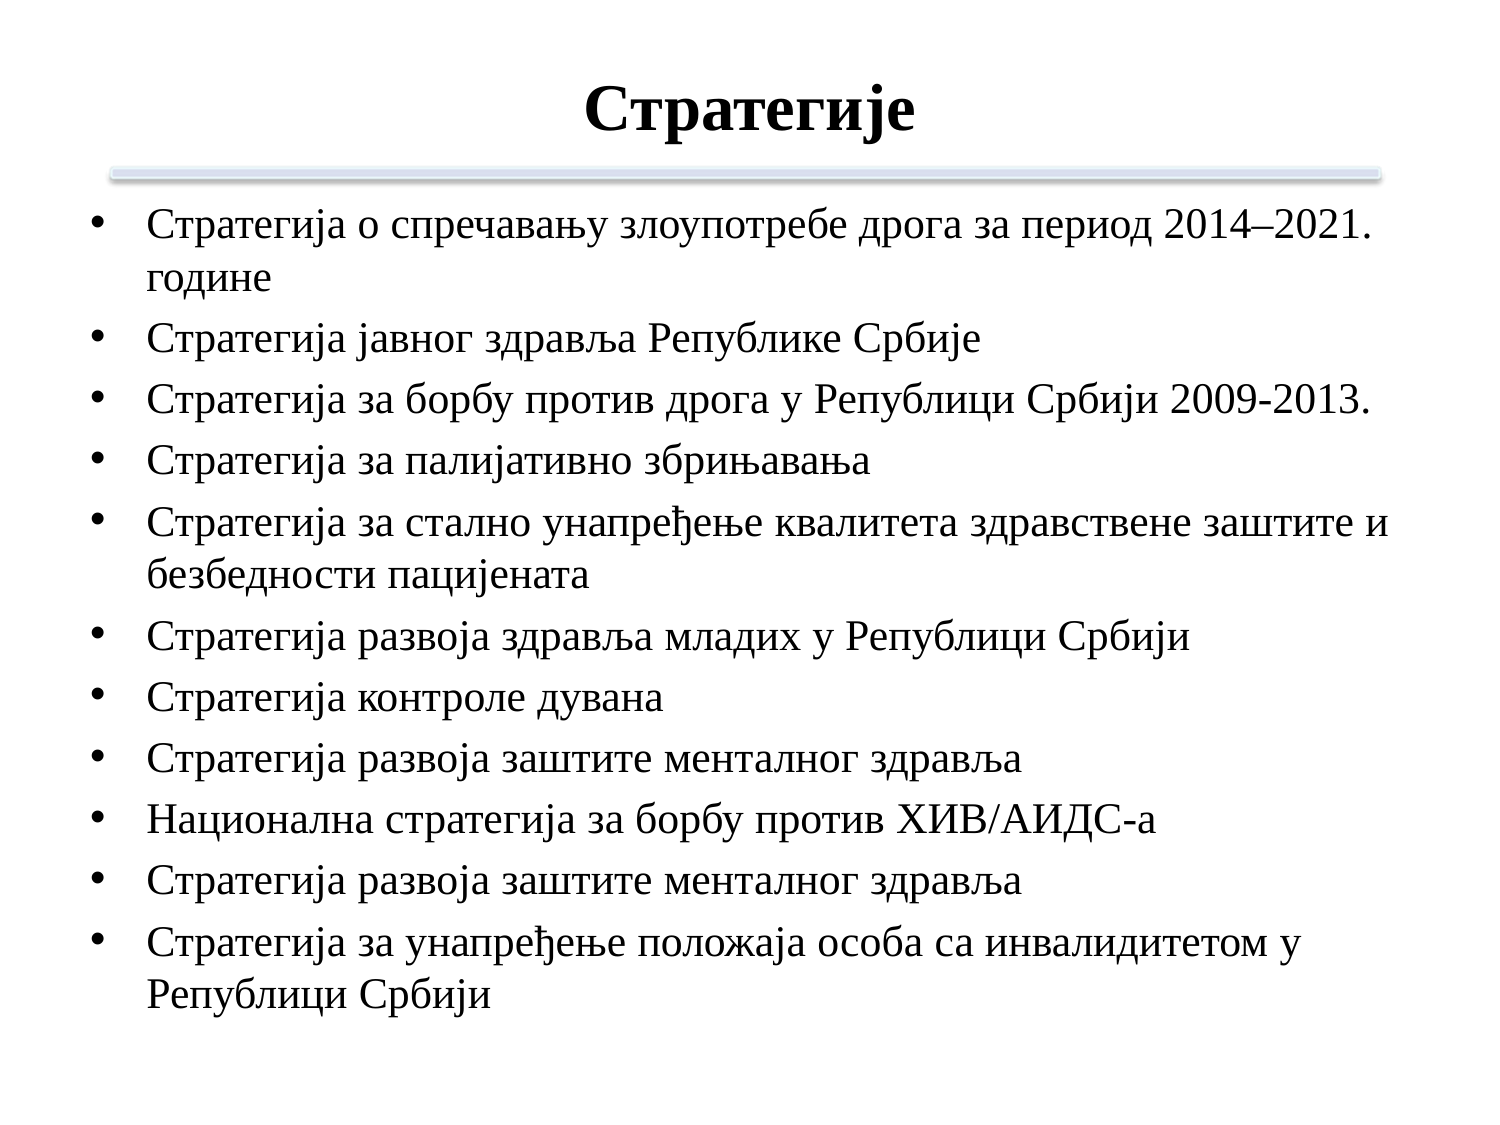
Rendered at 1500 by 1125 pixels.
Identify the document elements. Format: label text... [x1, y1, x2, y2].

picture [101, 162, 1390, 191]
title Стратегије [75, 45, 1425, 163]
list Стратегија о спречавању злоупотребе дрога за период 2014–2021. године Стратегија јавног здравља Републике Србије Стратегија за борбу против дрога у Републици Србији 2009-2013. Стратегија за палијативно збрињавања Стратегија за стално унапређење квалитета здравствене заштите и безбедности пацијената Стратегија развоја здравља младих у Републици Србији Стратегија контроле дувана Стратегија развоја заштите менталног здравља Национална стратегија за борбу против ХИВ/АИДС-а Стратегија развоја заштите менталног здравља Стратегија за унапређење положаја особа са инвалидитетом у Републици Србији [75, 187, 1425, 1088]
